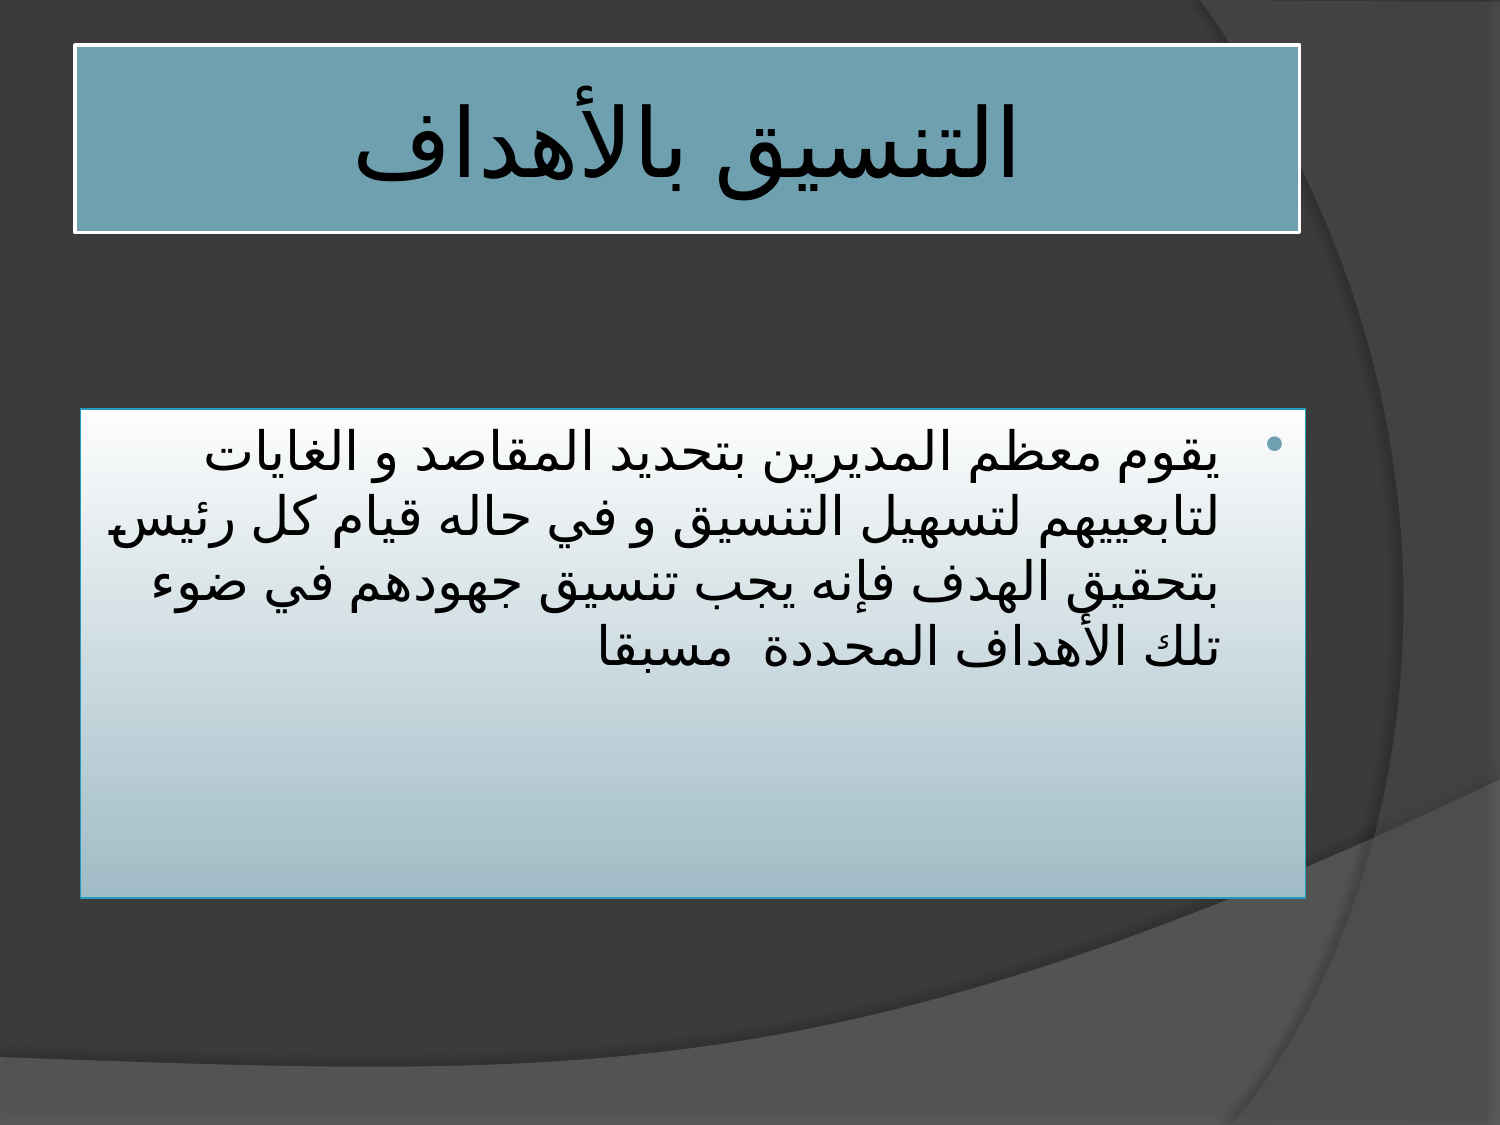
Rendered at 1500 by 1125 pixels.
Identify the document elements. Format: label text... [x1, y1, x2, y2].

title التنسيق بالأهداف [73, 43, 1301, 234]
list يقوم معظم المديرين بتحديد المقاصد و الغايات لتابعييهم لتسهيل التنسيق و في حاله قيام كل رئيس بتحقيق الهدف فإنه يجب تنسيق جهودهم في ضوء تلك الأهداف المحددة مسبقا [80, 408, 1306, 899]
